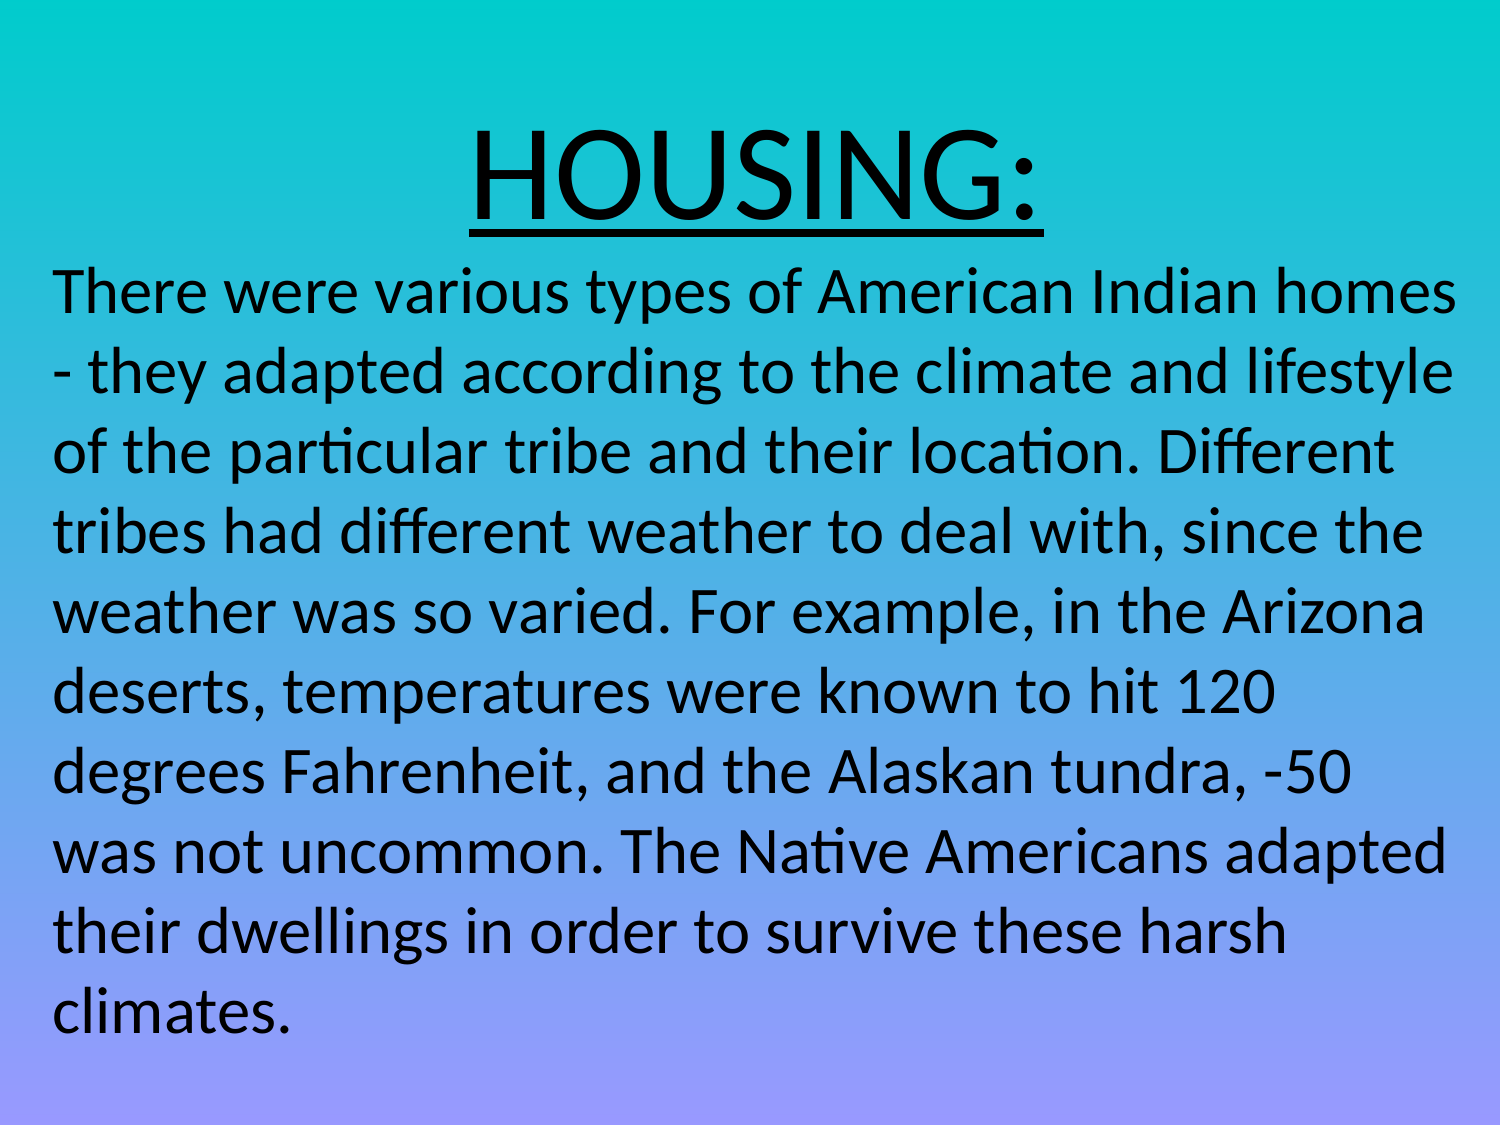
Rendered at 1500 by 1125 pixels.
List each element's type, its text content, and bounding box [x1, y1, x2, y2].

text_box HOUSING: There were various types of American Indian homes - they adapted according to the climate and lifestyle of the particular tribe and their location. Different tribes had different weather to deal with, since the weather was so varied. For example, in the Arizona deserts, temperatures were known to hit 120 degrees Fahrenheit, and the Alaskan tundra, -50 was not uncommon. The Native Americans adapted their dwellings in order to survive these harsh climates. [37, 75, 1475, 1055]
